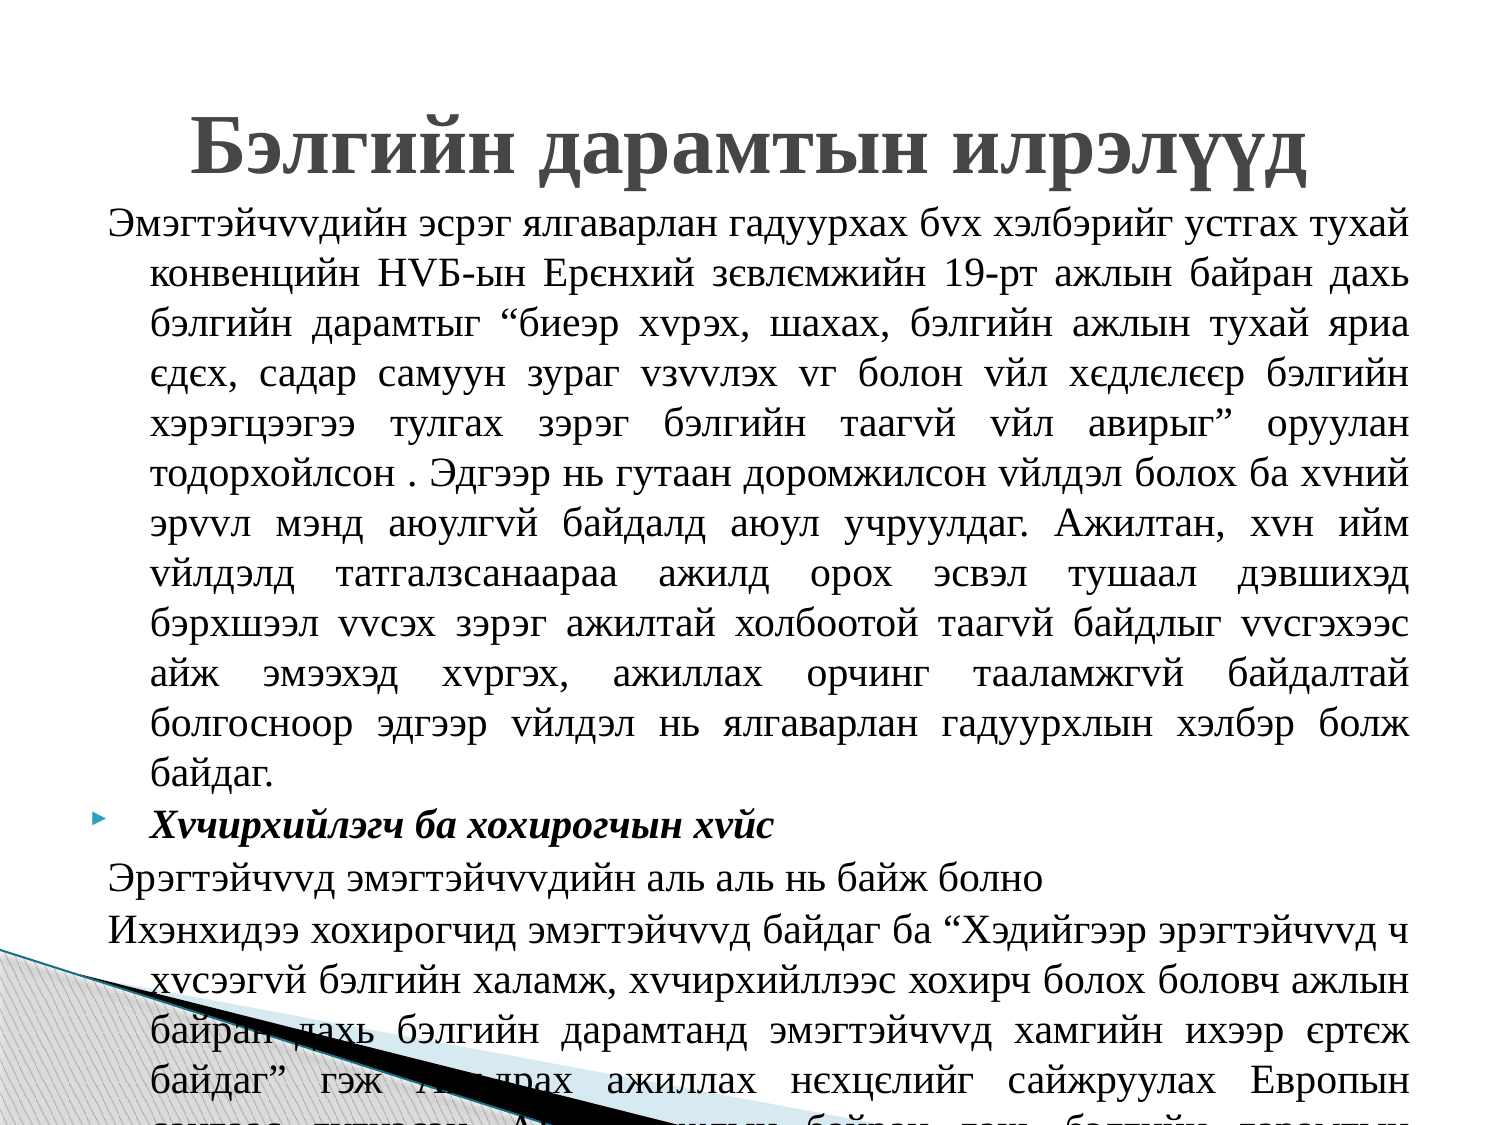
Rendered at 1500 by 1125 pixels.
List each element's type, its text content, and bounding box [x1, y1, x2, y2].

title Бэлгийн дарамтын илрэлүүд [75, 45, 1425, 233]
list Эмэгтэйчvvдийн эсрэг ялгаварлан гадуурхах бvх хэлбэрийг устгах тухай конвенцийн НVБ-ын Ерєнхий зєвлємжийн 19-рт ажлын байран дахь бэлгийн дарамтыг “биеэр хvрэх, шахах, бэлгийн ажлын тухай яриа єдєх, садар самуун зураг vзvvлэх vг болон vйл хєдлєлєєр бэлгийн хэрэгцээгээ тулгах зэрэг бэлгийн таагvй vйл авирыг” оруулан тодорхойлсон . Эдгээр нь гутаан доромжилсон vйлдэл болох ба хvний эрvvл мэнд аюулгvй байдалд аюул учруулдаг. Ажилтан, хvн ийм vйлдэлд татгалзсанаараа ажилд орох эсвэл тушаал дэвшихэд бэрхшээл vvсэх зэрэг ажилтай холбоотой таагvй байдлыг vvсгэхээс айж эмээхэд хvргэх, ажиллах орчинг тааламжгvй байдалтай болгосноор эдгээр vйлдэл нь ялгаварлан гадуурхлын хэлбэр болж байдаг. Хvчирхийлэгч ба хохирогчын хvйс Эрэгтэйчvvд эмэгтэйчvvдийн аль аль нь байж болно Ихэнхидээ хохирогчид эмэгтэйчvvд байдаг ба “Хэдийгээр эрэгтэйчvvд ч хvсээгvй бэлгийн халамж, хvчирхийллээс хохирч болох боловч ажлын байран дахь бэлгийн дарамтанд эмэгтэйчvvд хамгийн ихээр єртєж байдаг” гэж Амьдрах ажиллах нєхцєлийг сайжруулах Европын сангаас дvгнэсэн. АНУ-д ажлын байран дахь бэлгийн дарамтын талаар гаргасан гомдлын 85%-ийг эмэгтэйчvvдээс гаргасан байна. [75, 233, 1425, 1125]
